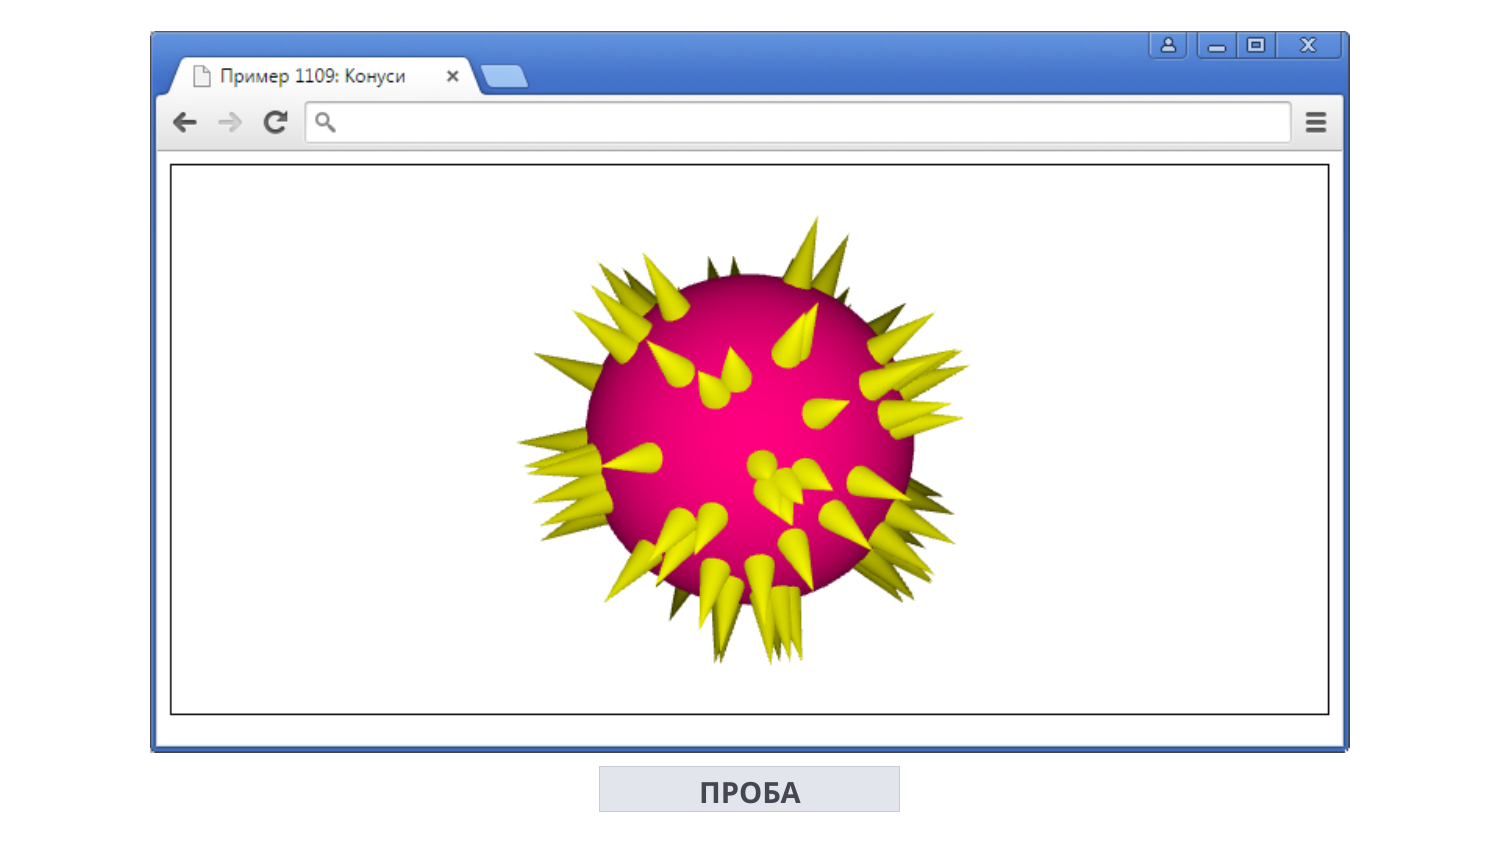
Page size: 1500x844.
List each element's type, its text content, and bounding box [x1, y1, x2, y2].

text_box ПРОБА [599, 766, 900, 812]
picture [149, 31, 1351, 753]
